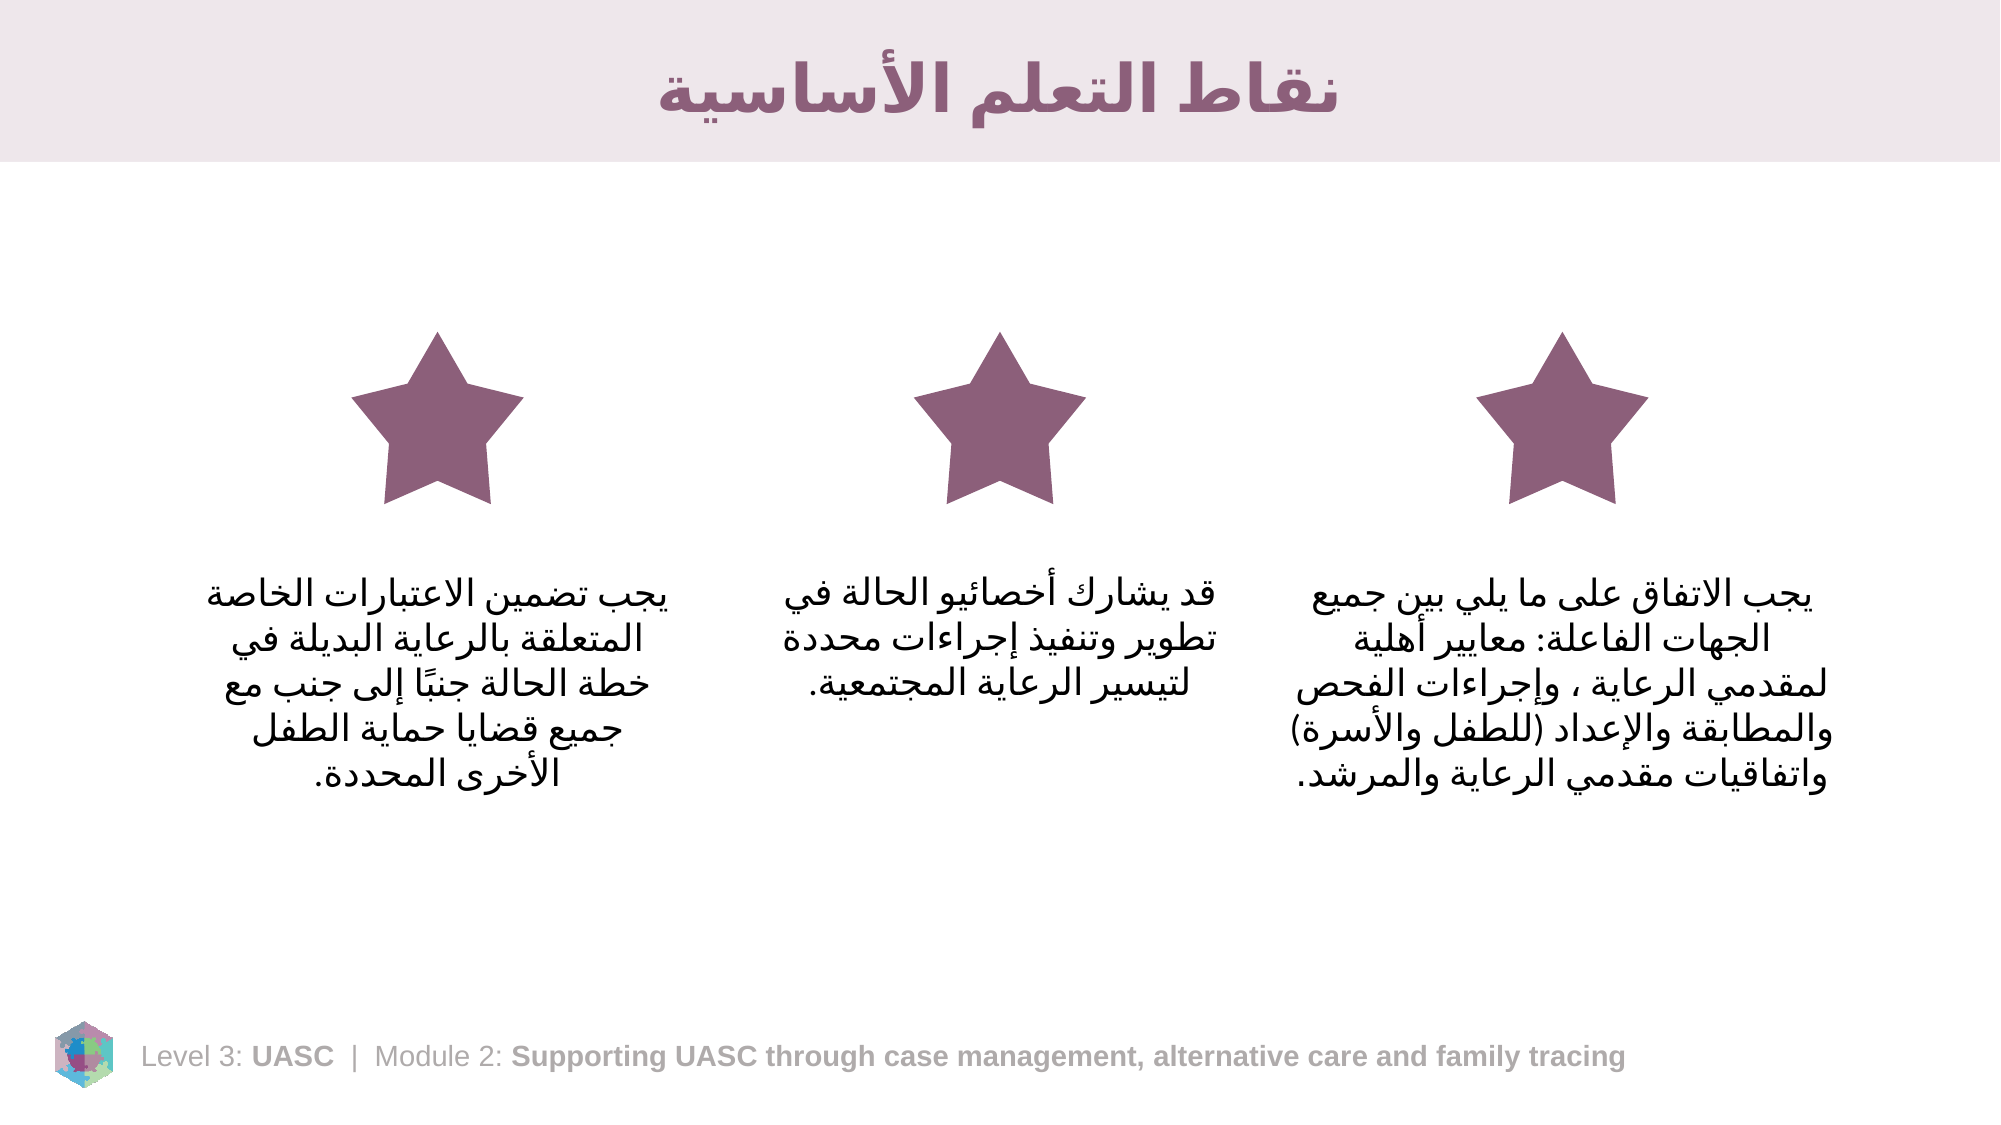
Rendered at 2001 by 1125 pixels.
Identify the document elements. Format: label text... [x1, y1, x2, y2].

picture [55, 1021, 113, 1088]
text_box [0, 0, 2000, 162]
text_box يجب الاتفاق على ما يلي بين جميع الجهات الفاعلة: معايير أهلية لمقدمي الرعاية ، وإجراءات الفحص والمطابقة والإعداد (للطفل والأسرة) واتفاقيات مقدمي الرعاية والمرشد. [1272, 561, 1853, 802]
text_box [913, 331, 1087, 505]
text_box [1476, 331, 1649, 505]
text_box قد يشارك أخصائيو الحالة في تطوير وتنفيذ إجراءات محددة لتيسير الرعاية المجتمعية. [756, 560, 1244, 711]
title نقاط التعلم الأساسية [137, 19, 1863, 163]
text_box [351, 331, 524, 505]
text_box يجب تضمين الاعتبارات الخاصة المتعلقة بالرعاية البديلة في خطة الحالة جنبًا إلى جنب مع جميع قضايا حماية الطفل الأخرى المحددة. [180, 561, 695, 802]
